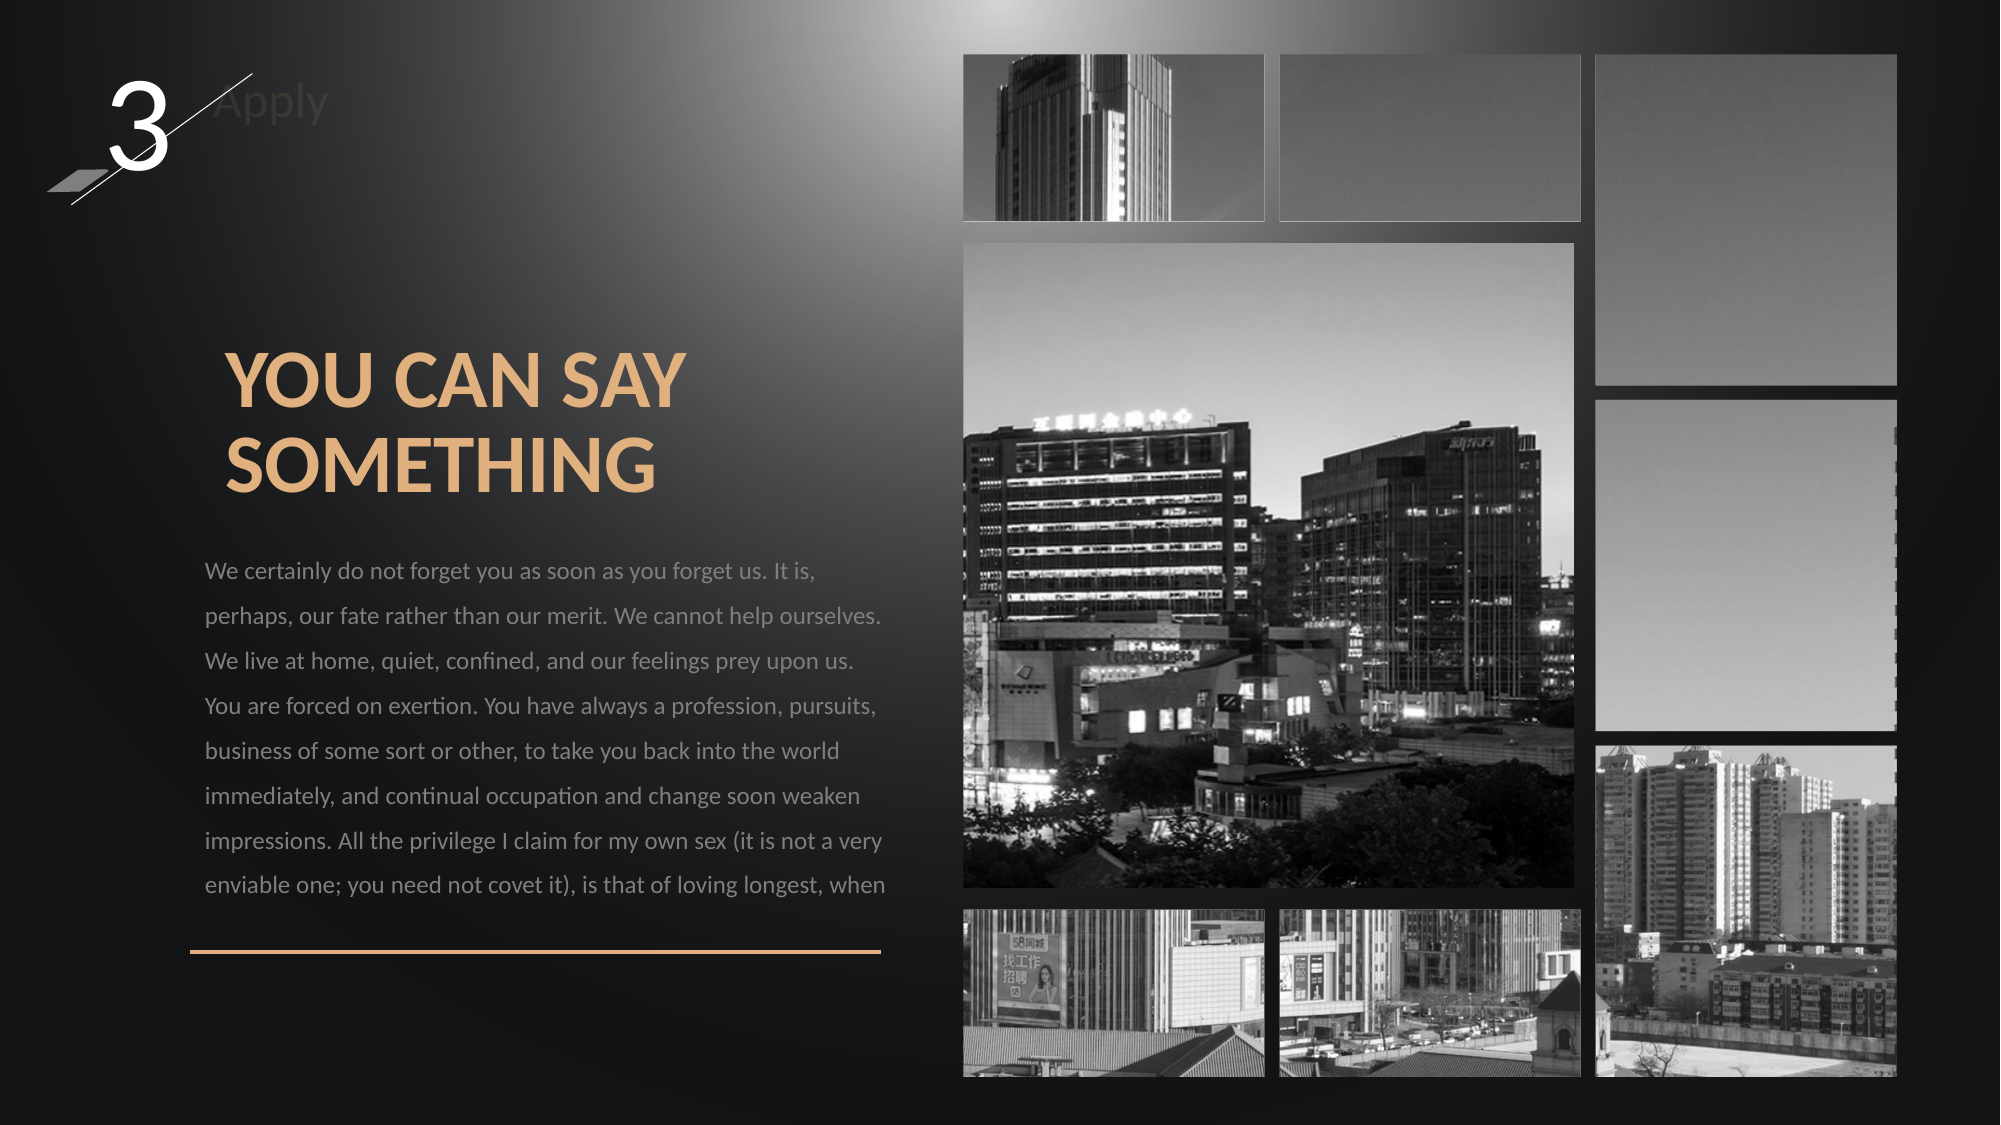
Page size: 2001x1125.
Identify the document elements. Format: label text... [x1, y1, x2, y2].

text_box Apply [222, 60, 963, 136]
picture [963, 54, 1897, 1077]
text_box YOU CAN SAY [210, 328, 831, 452]
text_box We certainly do not forget you as soon as you forget us. It is, perhaps, our fate rather than our merit. We cannot help ourselves. We live at home, quiet, confined, and our feelings prey upon us. You are forced on exertion. You have always a profession, pursuits, business of some sort or other, to take you back into the world immediately, and continual occupation and change soon weaken impressions. All the privilege I claim for my own sex (it is not a very enviable one; you need not covet it), is that of loving longest, when [190, 532, 904, 907]
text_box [88, 25, 222, 239]
text_box SOMETHING [210, 413, 734, 536]
